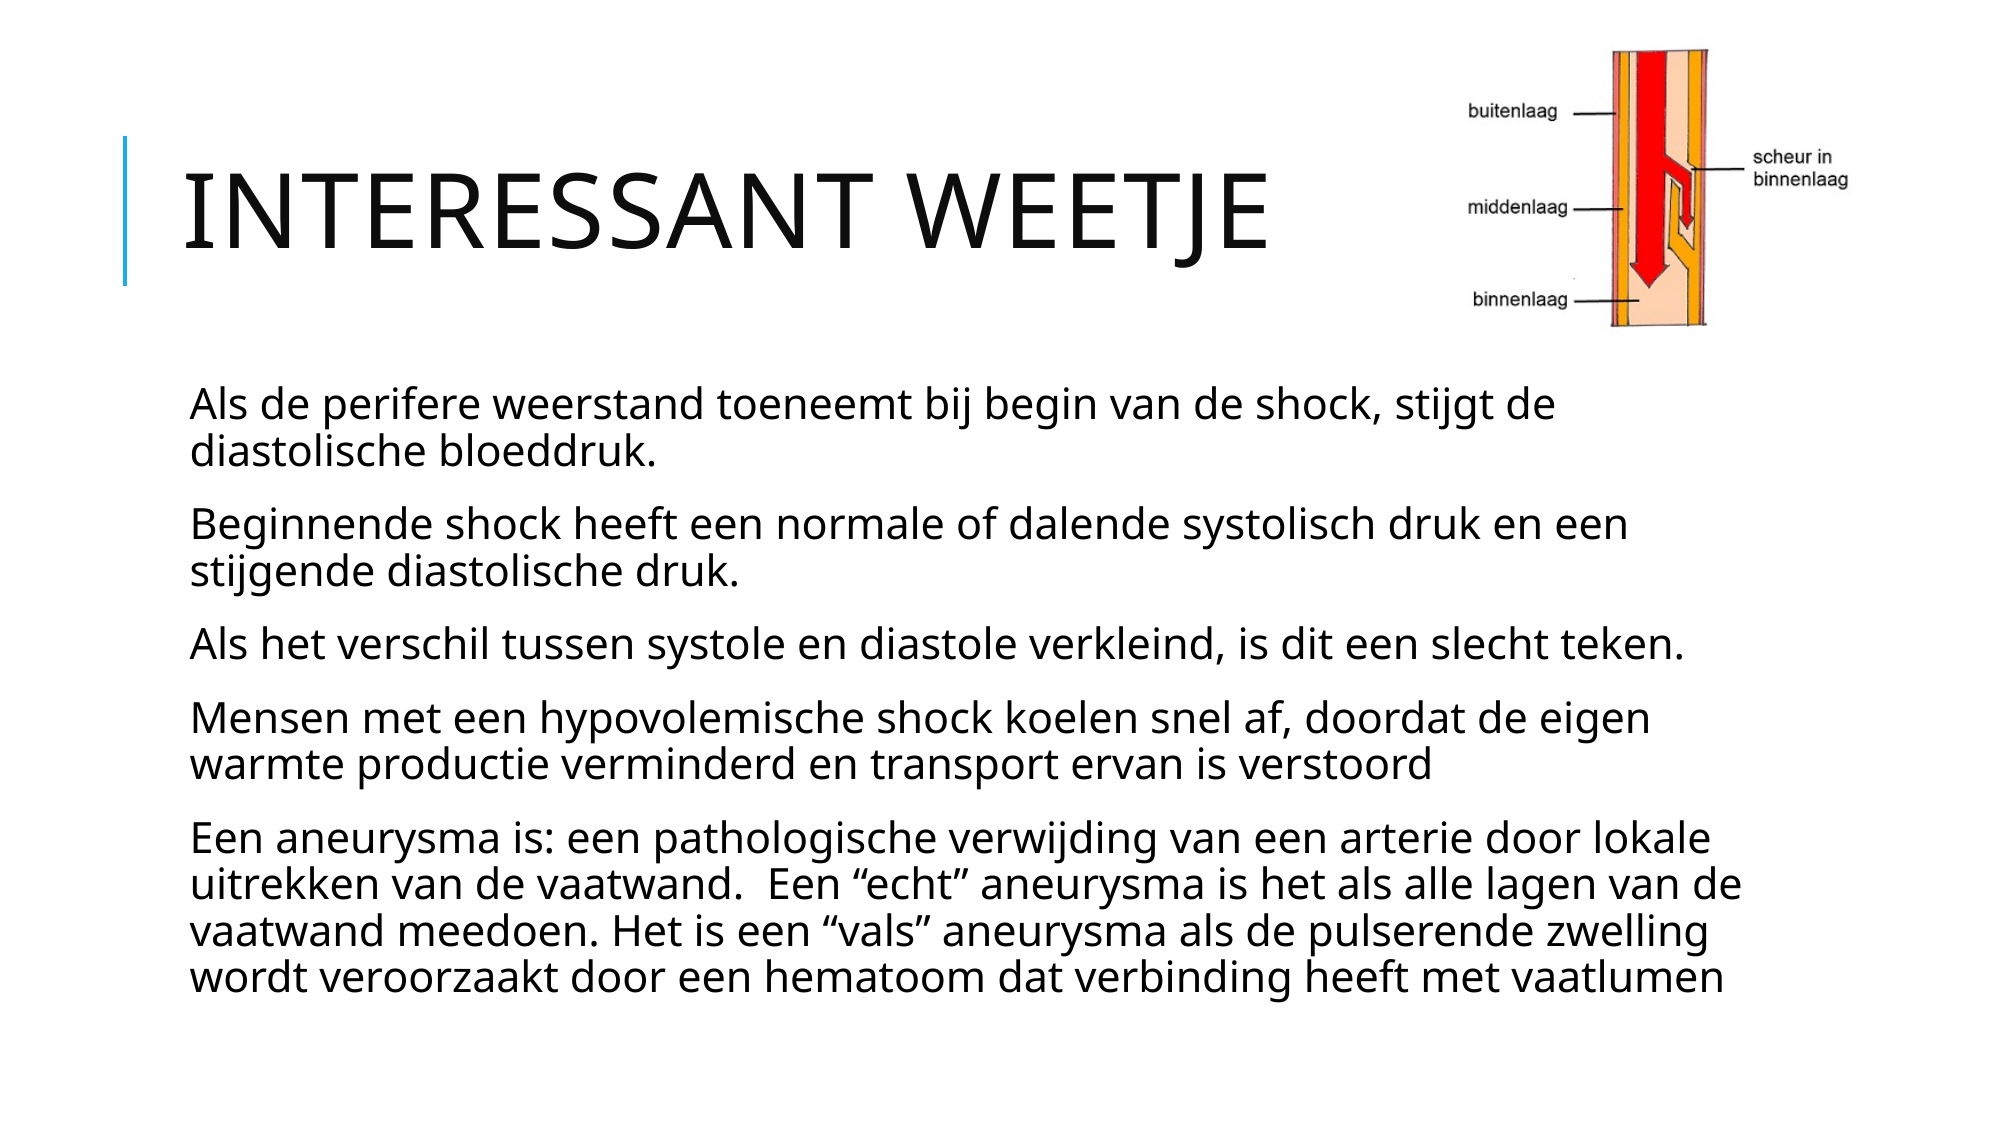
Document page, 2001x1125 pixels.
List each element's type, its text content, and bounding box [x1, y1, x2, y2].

picture [1458, 33, 1859, 343]
title Interessant weetje [168, 96, 1452, 342]
list Als de perifere weerstand toeneemt bij begin van de shock, stijgt de diastolische bloeddruk. Beginnende shock heeft een normale of dalende systolisch druk en een stijgende diastolische druk. Als het verschil tussen systole en diastole verkleind, is dit een slecht teken. Mensen met een hypovolemische shock koelen snel af, doordat de eigen warmte productie verminderd en transport ervan is verstoord Een aneurysma is: een pathologische verwijding van een arterie door lokale uitrekken van de vaatwand. Een “echt” aneurysma is het als alle lagen van de vaatwand meedoen. Het is een “vals” aneurysma als de pulserende zwelling wordt veroorzaakt door een hematoom dat verbinding heeft met vaatlumen [168, 375, 1763, 1035]
